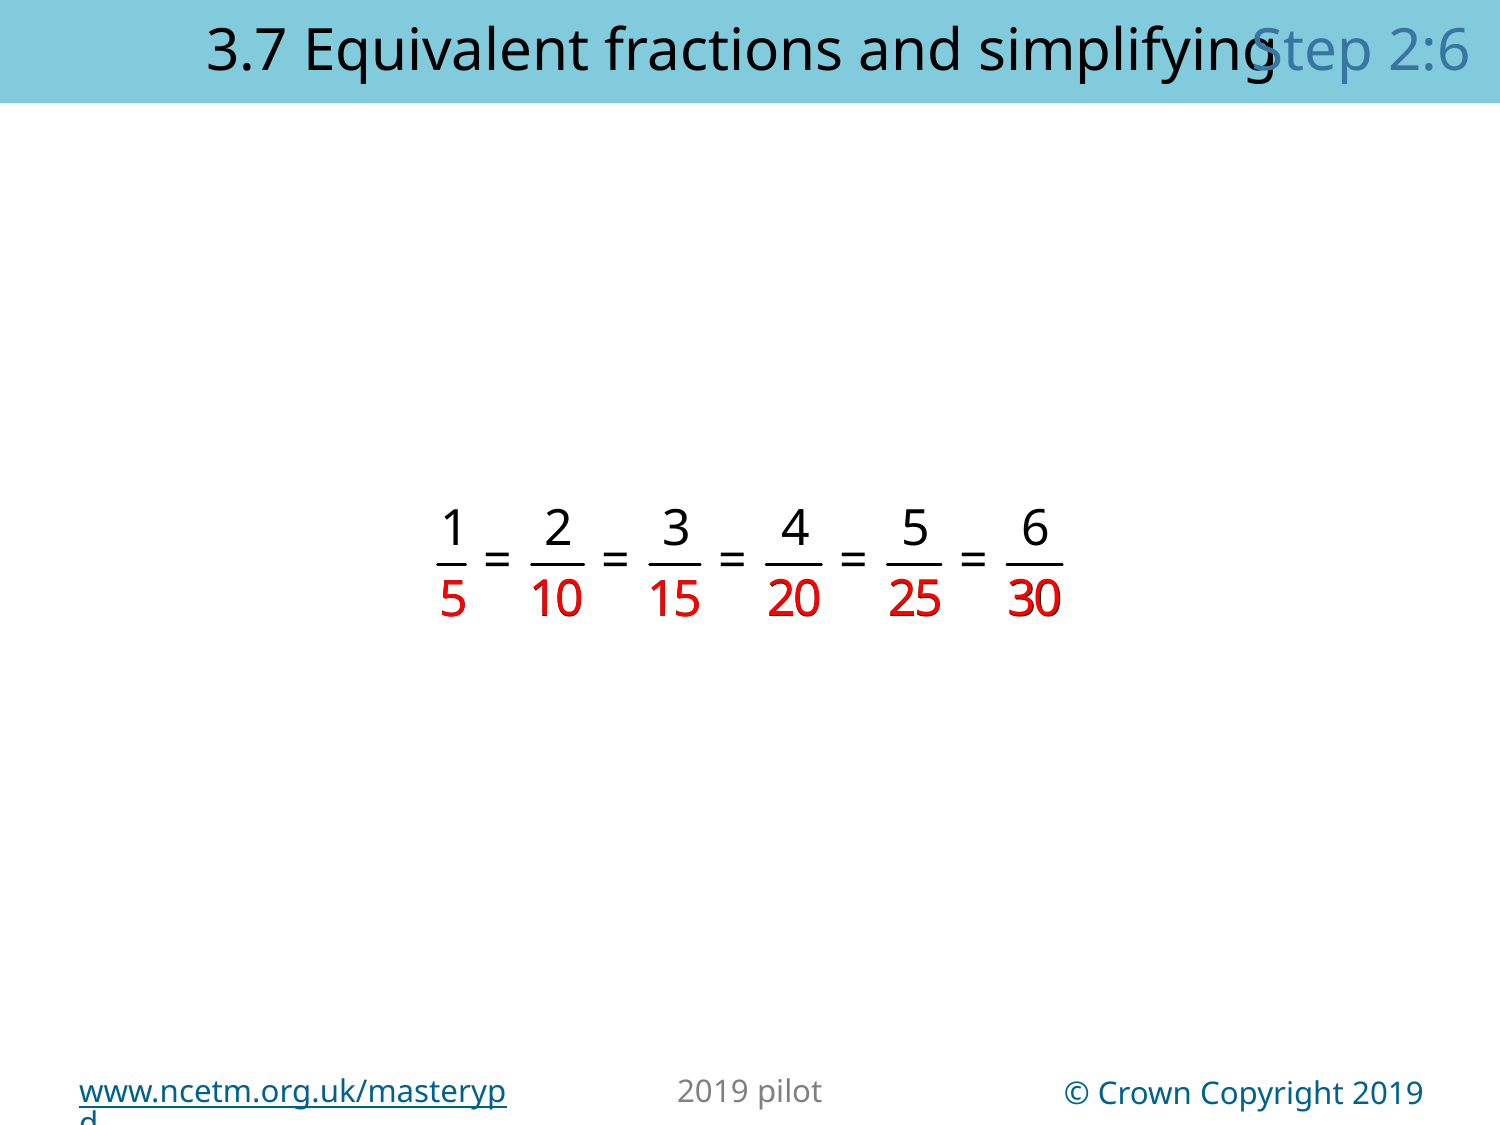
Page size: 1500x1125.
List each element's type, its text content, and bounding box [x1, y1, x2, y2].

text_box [530, 575, 585, 622]
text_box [1005, 576, 1063, 623]
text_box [433, 501, 1067, 623]
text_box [437, 578, 467, 623]
list Step 2:6 [0, 0, 1500, 104]
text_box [649, 579, 702, 623]
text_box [766, 575, 823, 622]
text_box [886, 576, 944, 623]
